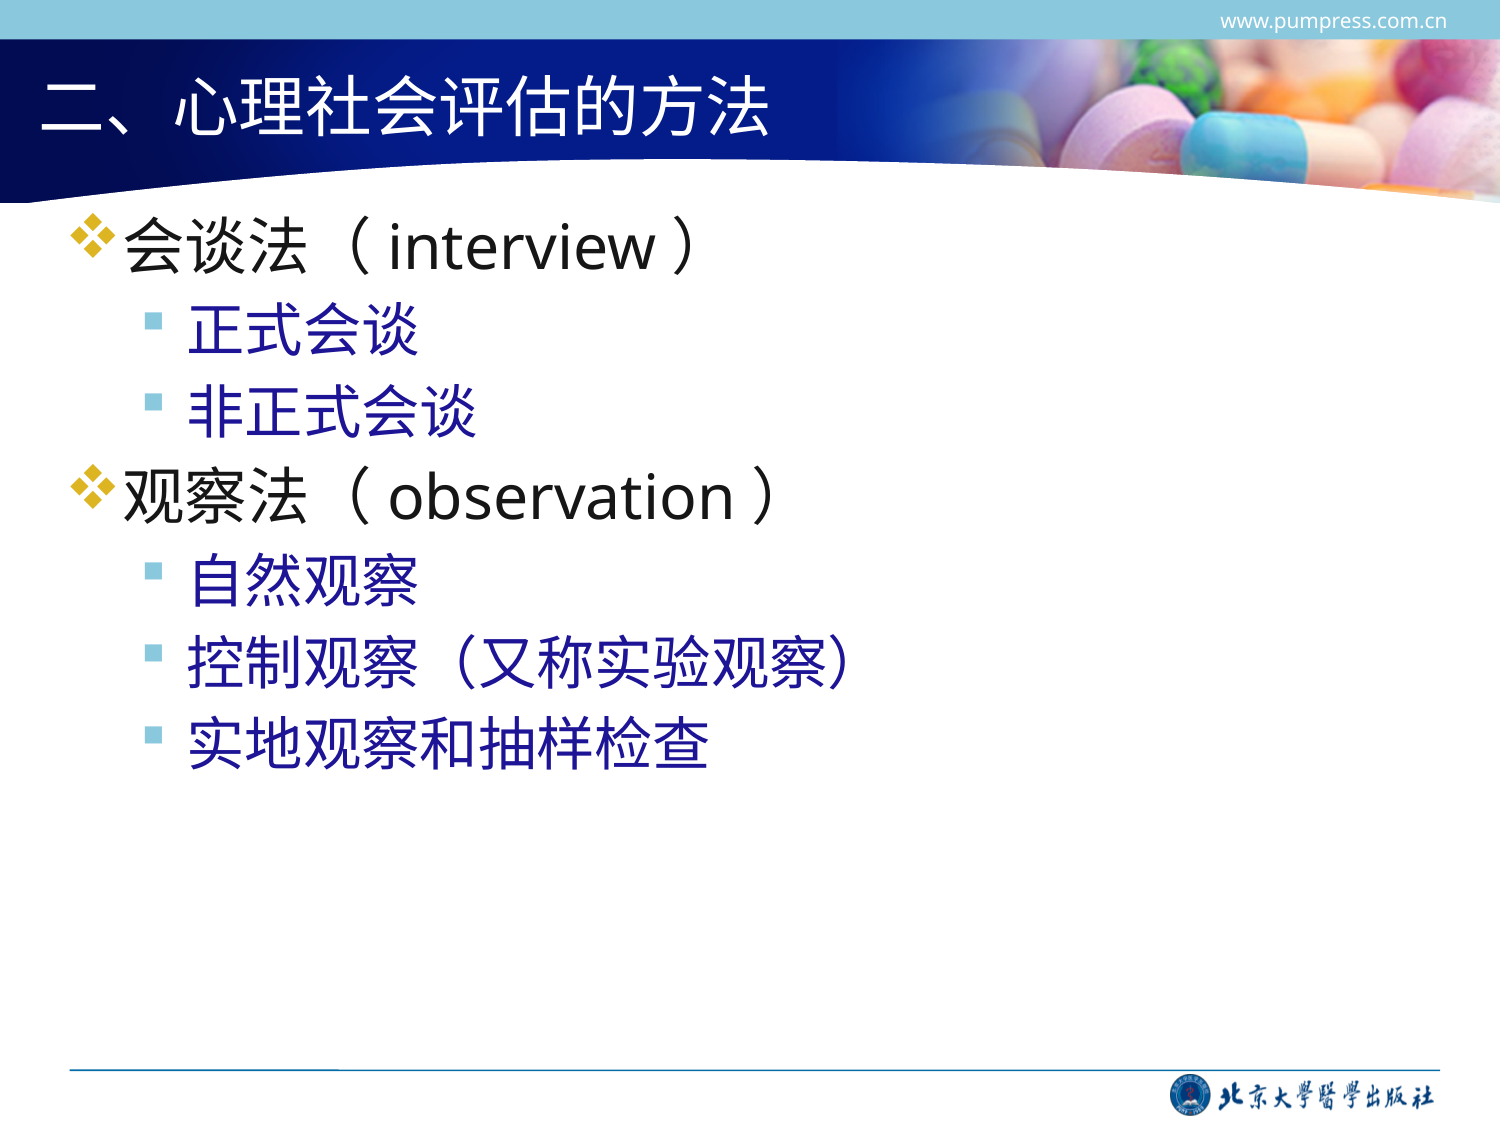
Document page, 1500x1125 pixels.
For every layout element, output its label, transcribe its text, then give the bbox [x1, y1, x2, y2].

list 会谈法（interview） 正式会谈 非正式会谈 观察法（observation） 自然观察 控制观察（又称实验观察） 实地观察和抽样检查 [49, 198, 1463, 1026]
picture [0, 40, 1500, 203]
title 二、心理社会评估的方法 [23, 58, 1349, 152]
picture [1170, 1074, 1436, 1118]
slide_number www.pumpress.com.cn [1024, 0, 1463, 38]
